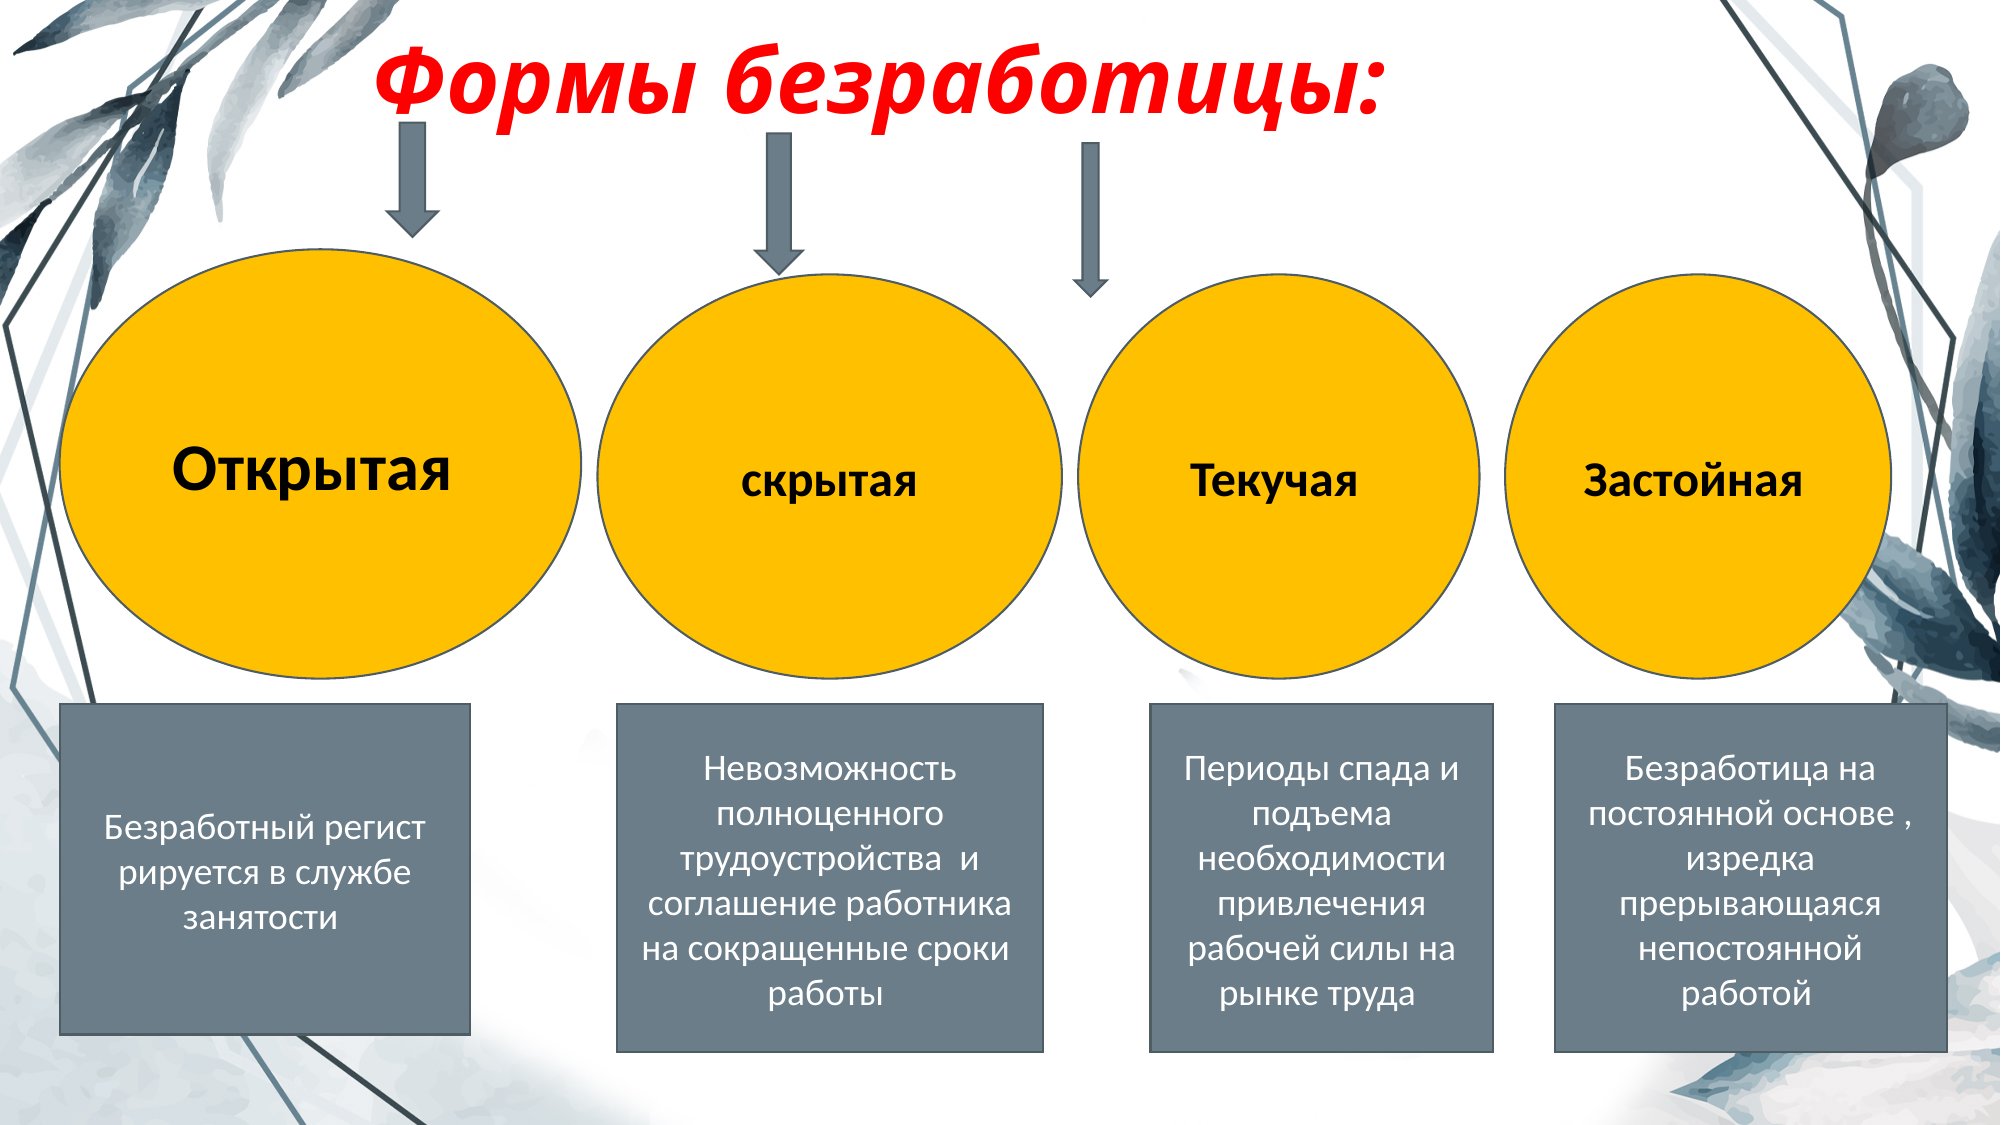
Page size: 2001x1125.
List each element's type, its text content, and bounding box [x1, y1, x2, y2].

text_box [752, 132, 806, 276]
text_box [1071, 142, 1110, 299]
text_box Текучая [1077, 273, 1481, 680]
title Формы безработицы: [356, 19, 1863, 148]
text_box Безработный регист рируется в службе занятости [59, 703, 471, 1036]
text_box Открытая [58, 248, 583, 680]
text_box скрытая [596, 273, 1063, 680]
text_box Безработица на постоянной основе , изредка прерывающаяся непостоянной работой [1554, 703, 1948, 1053]
text_box [384, 121, 441, 239]
text_box Периоды спада и подъема необходимости привлечения рабочей силы на рынке труда [1149, 703, 1494, 1053]
picture [0, 0, 2000, 1125]
text_box Невозможность полноценного трудоустройства и соглашение работника на сокращенные сроки работы [616, 703, 1044, 1053]
text_box Застойная [1504, 273, 1893, 680]
